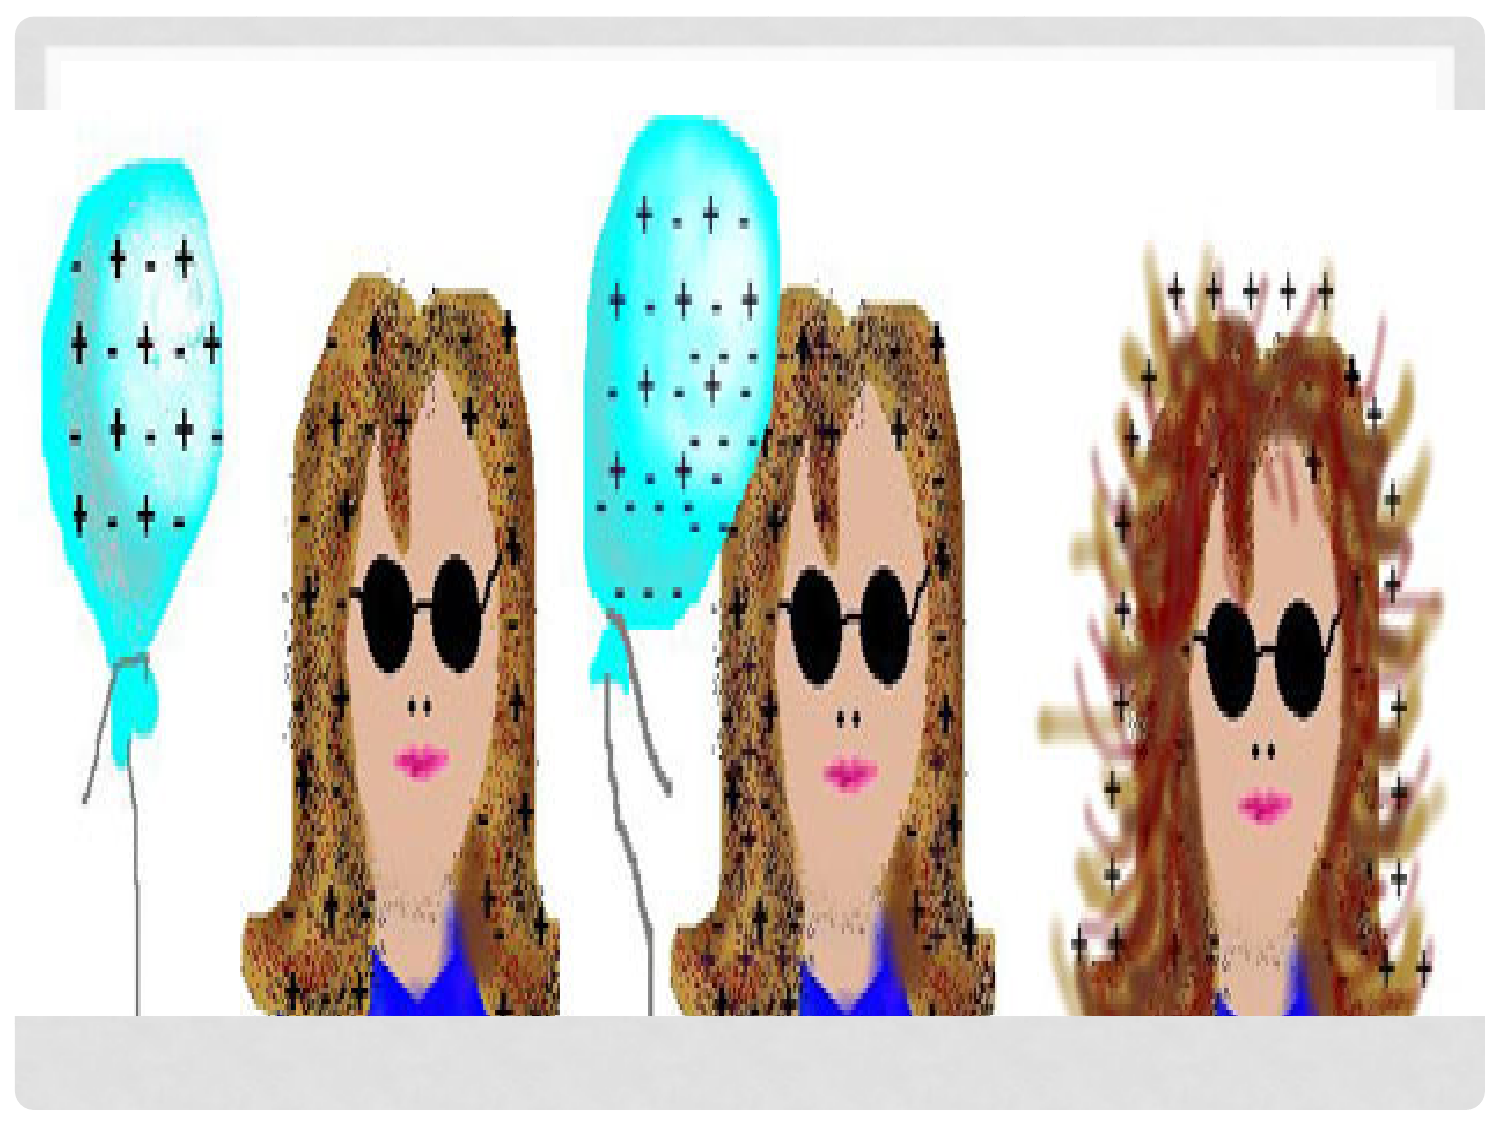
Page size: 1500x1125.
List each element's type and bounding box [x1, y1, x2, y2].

picture [0, 110, 1500, 1016]
